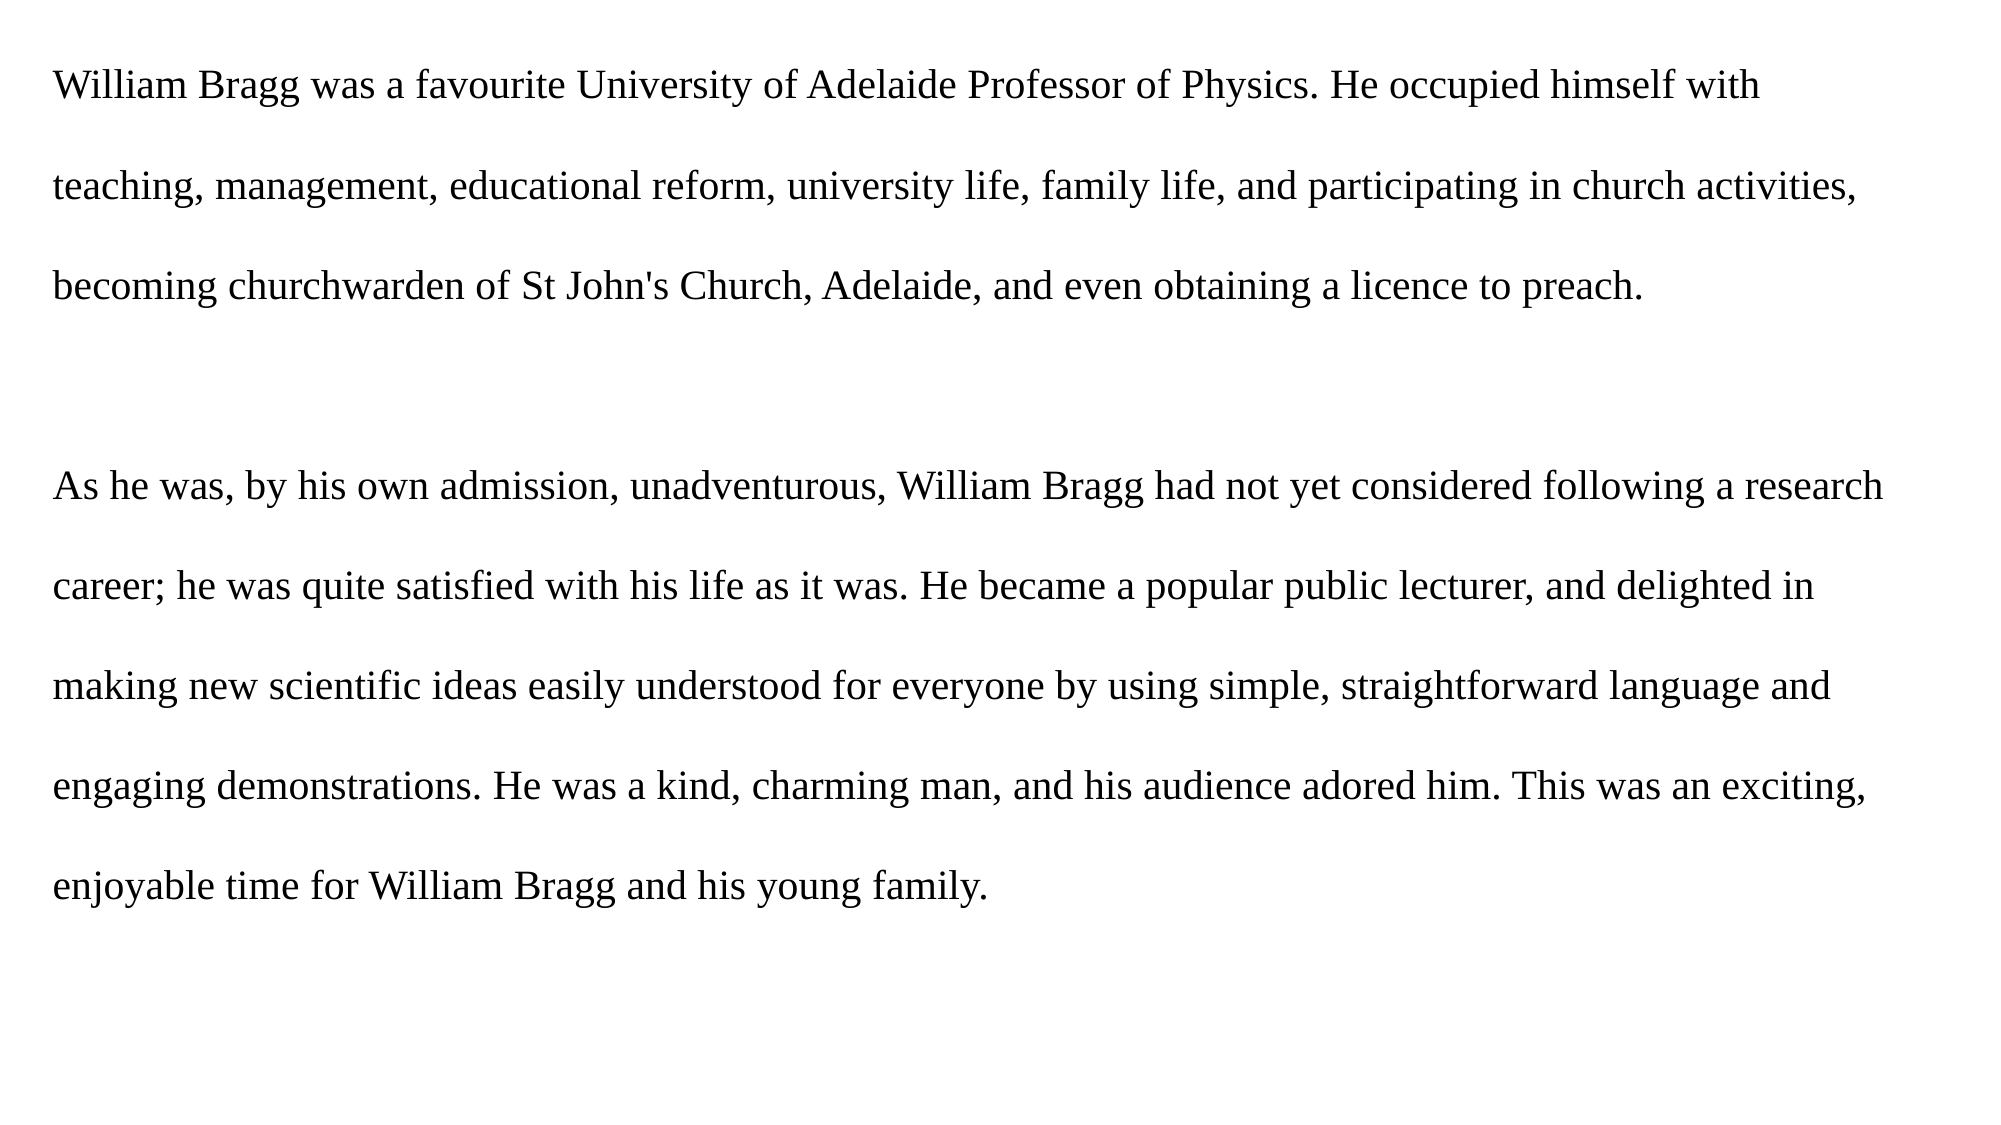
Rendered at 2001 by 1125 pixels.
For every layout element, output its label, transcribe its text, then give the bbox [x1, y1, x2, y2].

text_box William Bragg was a favourite University of Adelaide Professor of Physics. He occupied himself with teaching, management, educational reform, university life, family life, and participating in church activities, becoming churchwarden of St John's Church, Adelaide, and even obtaining a licence to preach. As he was, by his own admission, unadventurous, William Bragg had not yet considered following a research career; he was quite satisfied with his life as it was. He became a popular public lecturer, and delighted in making new scientific ideas easily understood for everyone by using simple, straightforward language and engaging demonstrations. He was a kind, charming man, and his audience adored him. This was an exciting, enjoyable time for William Bragg and his young family. [37, 0, 1918, 1125]
